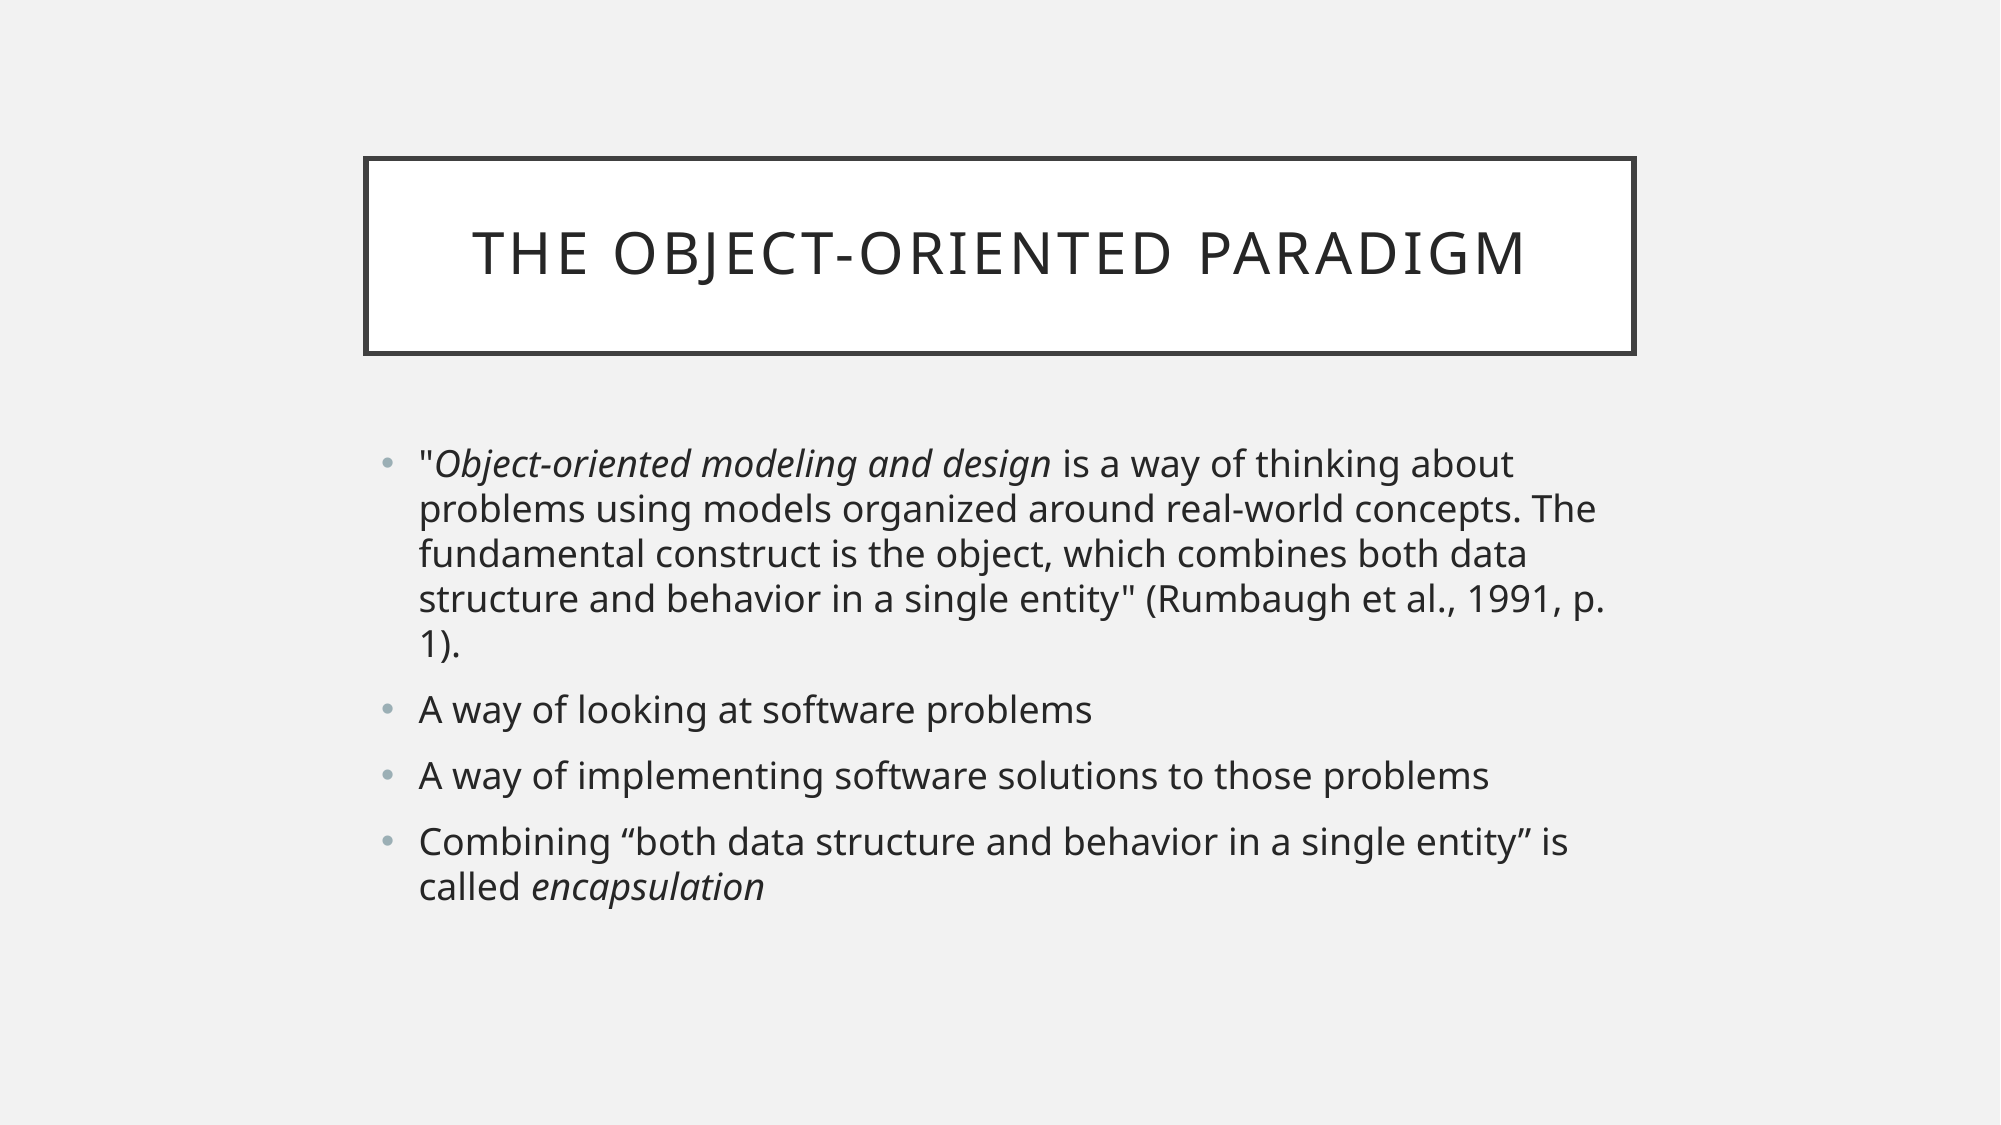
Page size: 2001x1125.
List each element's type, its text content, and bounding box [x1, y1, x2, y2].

title The Object-Oriented Paradigm [363, 156, 1637, 356]
list "Object-oriented modeling and design is a way of thinking about problems using models organized around real-world concepts. The fundamental construct is the object, which combines both data structure and behavior in a single entity" (Rumbaugh et al., 1991, p. 1). A way of looking at software problems A way of implementing software solutions to those problems Combining “both data structure and behavior in a single entity” is called encapsulation [366, 432, 1634, 942]
